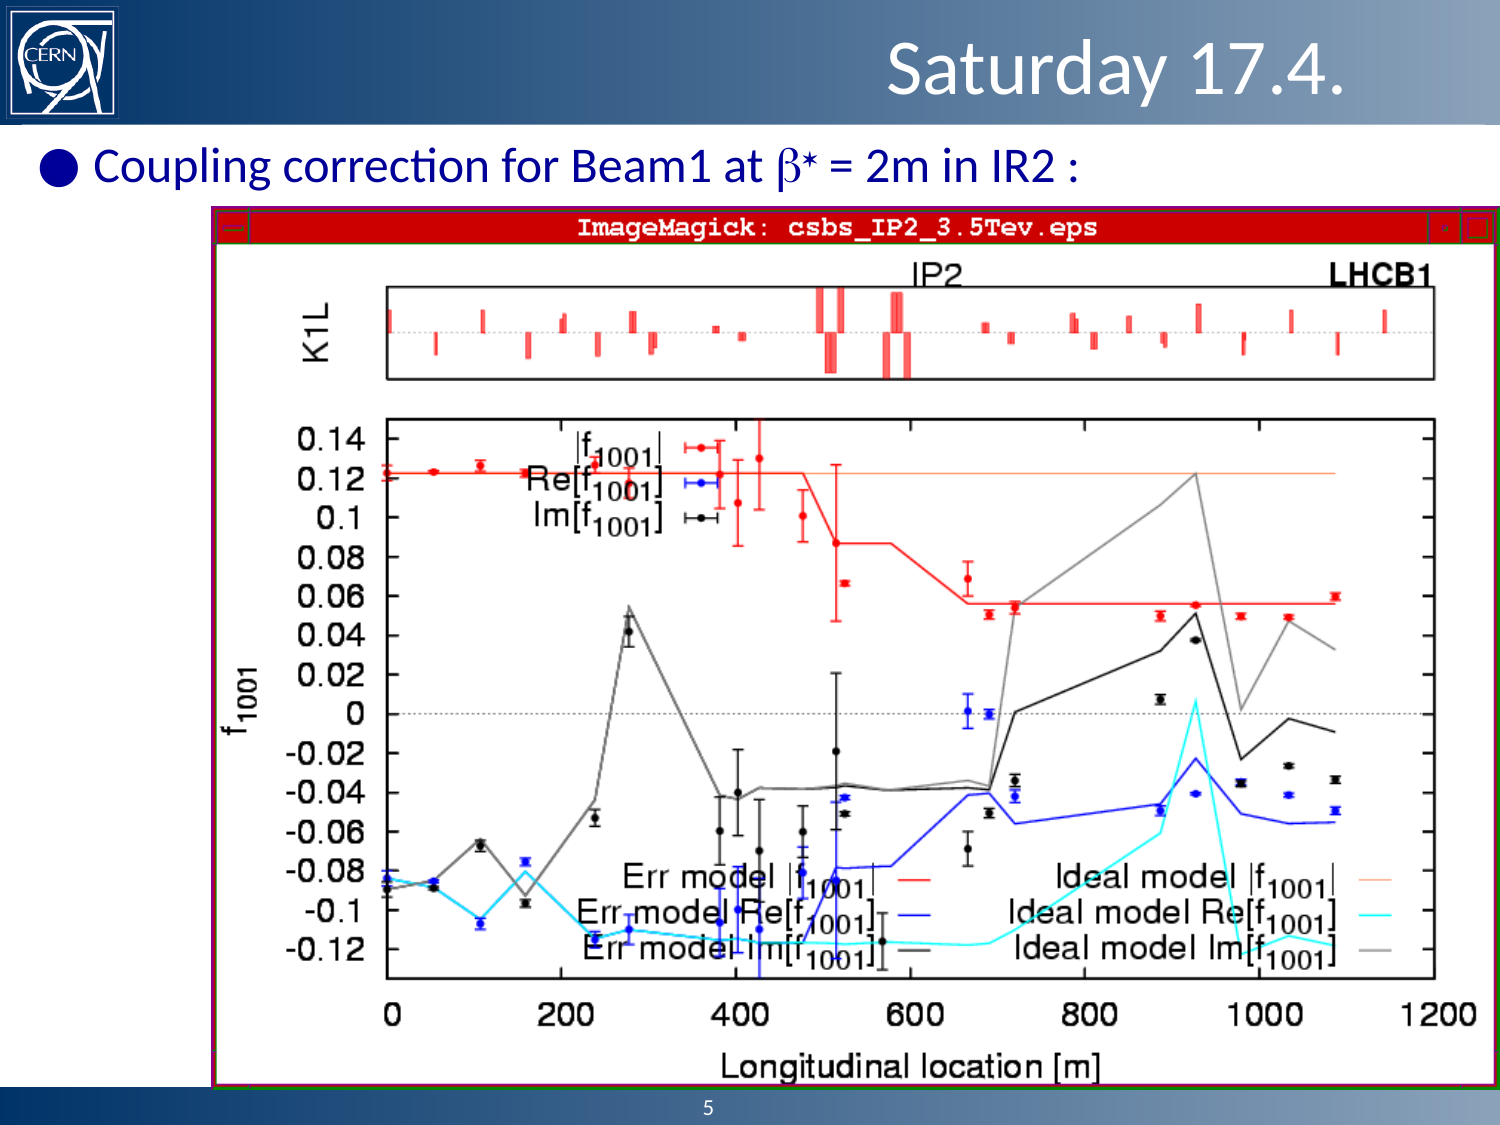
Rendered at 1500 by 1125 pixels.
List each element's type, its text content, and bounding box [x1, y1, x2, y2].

picture [211, 205, 1500, 1090]
slide_number 5 [687, 1099, 876, 1125]
list Coupling correction for Beam1 at b* = 2m in IR2 : [21, 124, 1485, 1000]
picture [6, 6, 119, 119]
title Saturday 17.4. [124, 0, 1363, 124]
